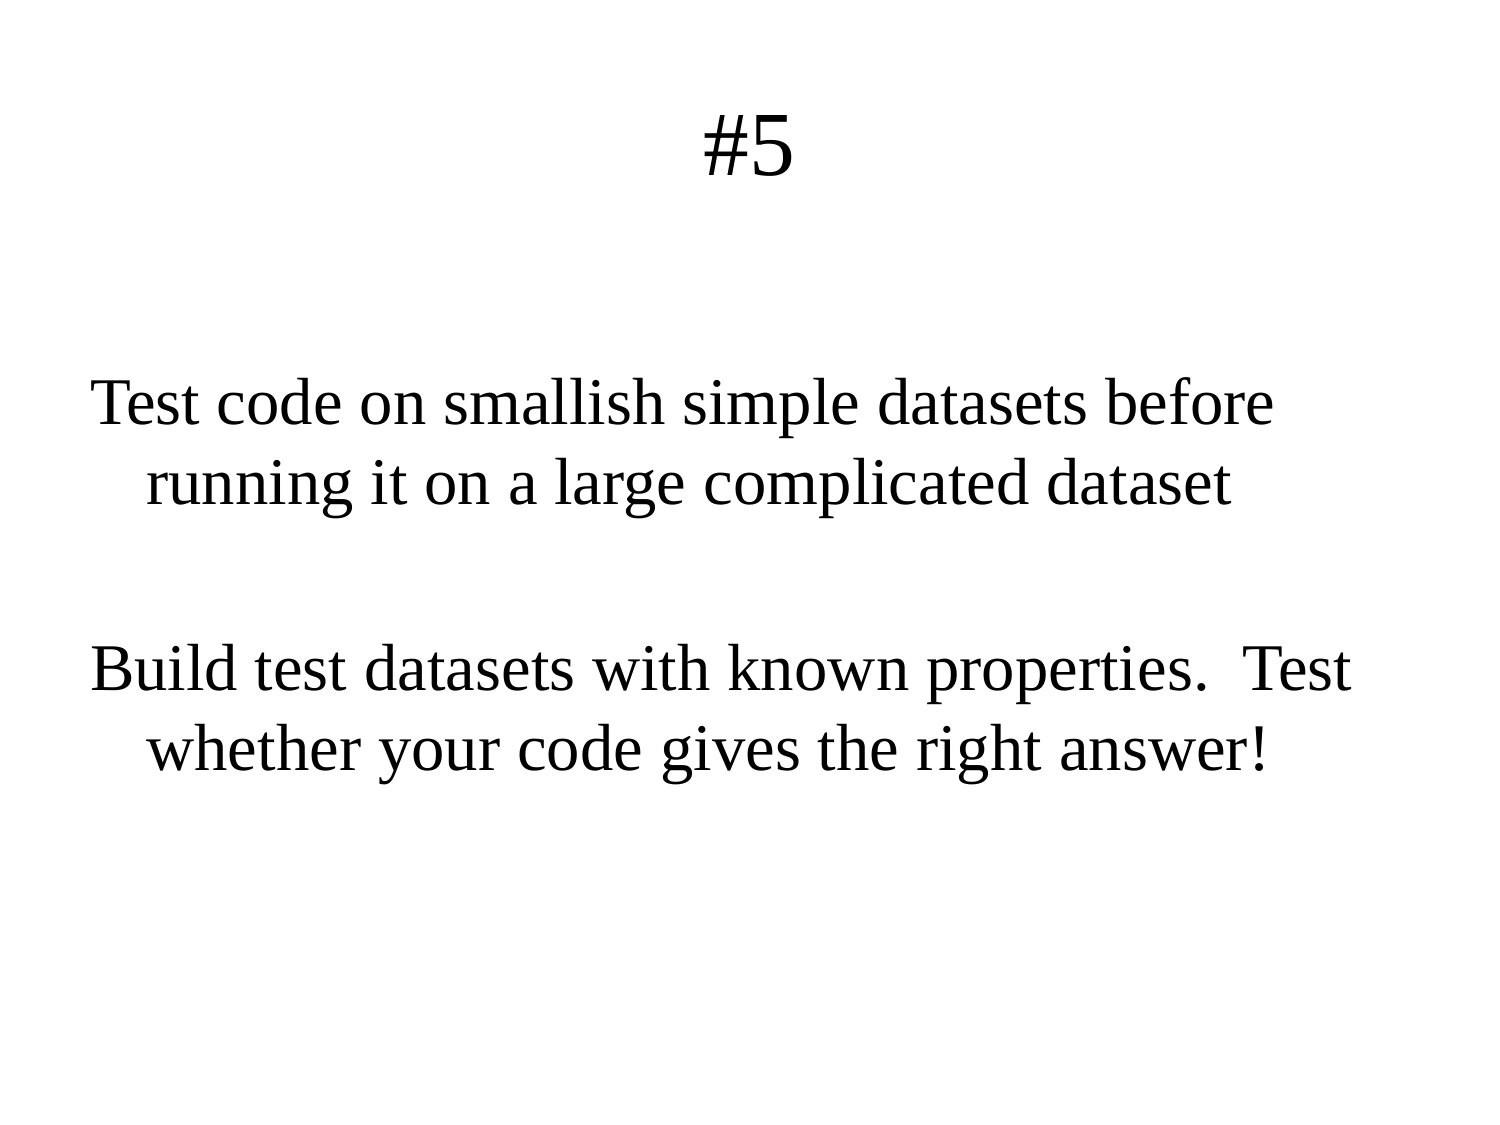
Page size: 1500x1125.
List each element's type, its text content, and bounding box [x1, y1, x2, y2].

list Test code on smallish simple datasets before running it on a large complicated dataset Build test datasets with known properties. Test whether your code gives the right answer! [75, 350, 1425, 888]
title #5 [75, 45, 1425, 233]
